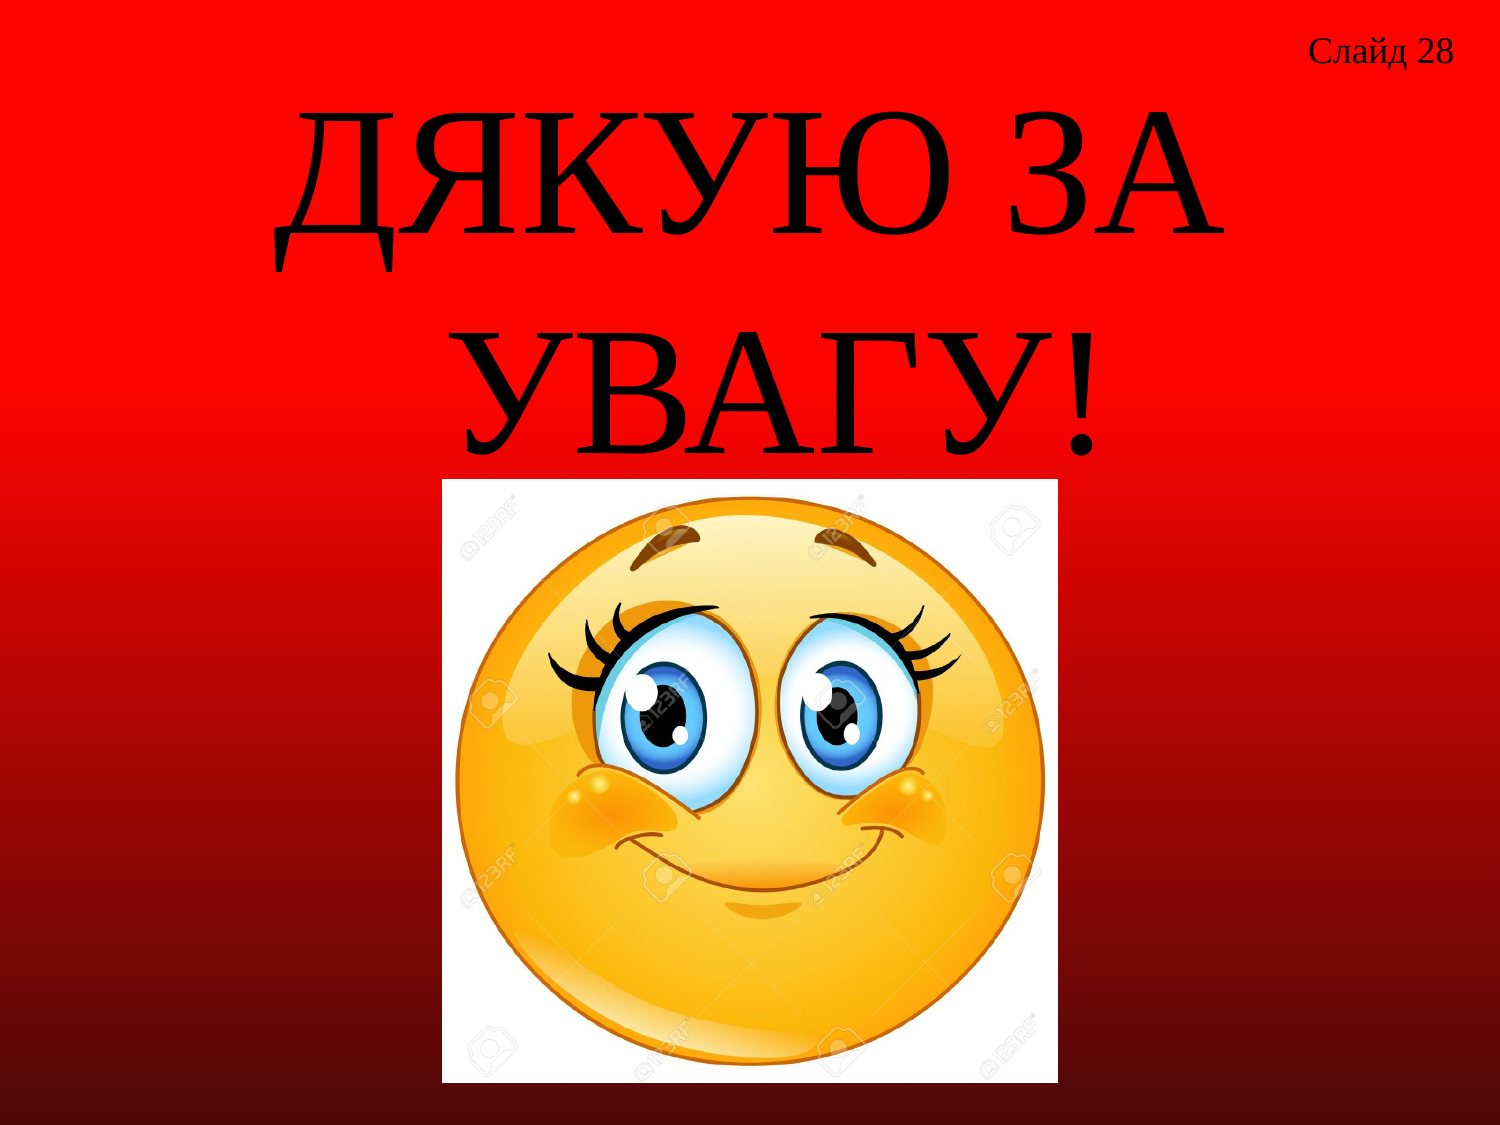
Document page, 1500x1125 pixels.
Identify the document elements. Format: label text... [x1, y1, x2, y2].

text_box Слайд 28 [1293, 19, 1483, 79]
picture [442, 479, 1058, 1083]
list ДЯКУЮ ЗА УВАГУ! [75, 42, 1425, 303]
